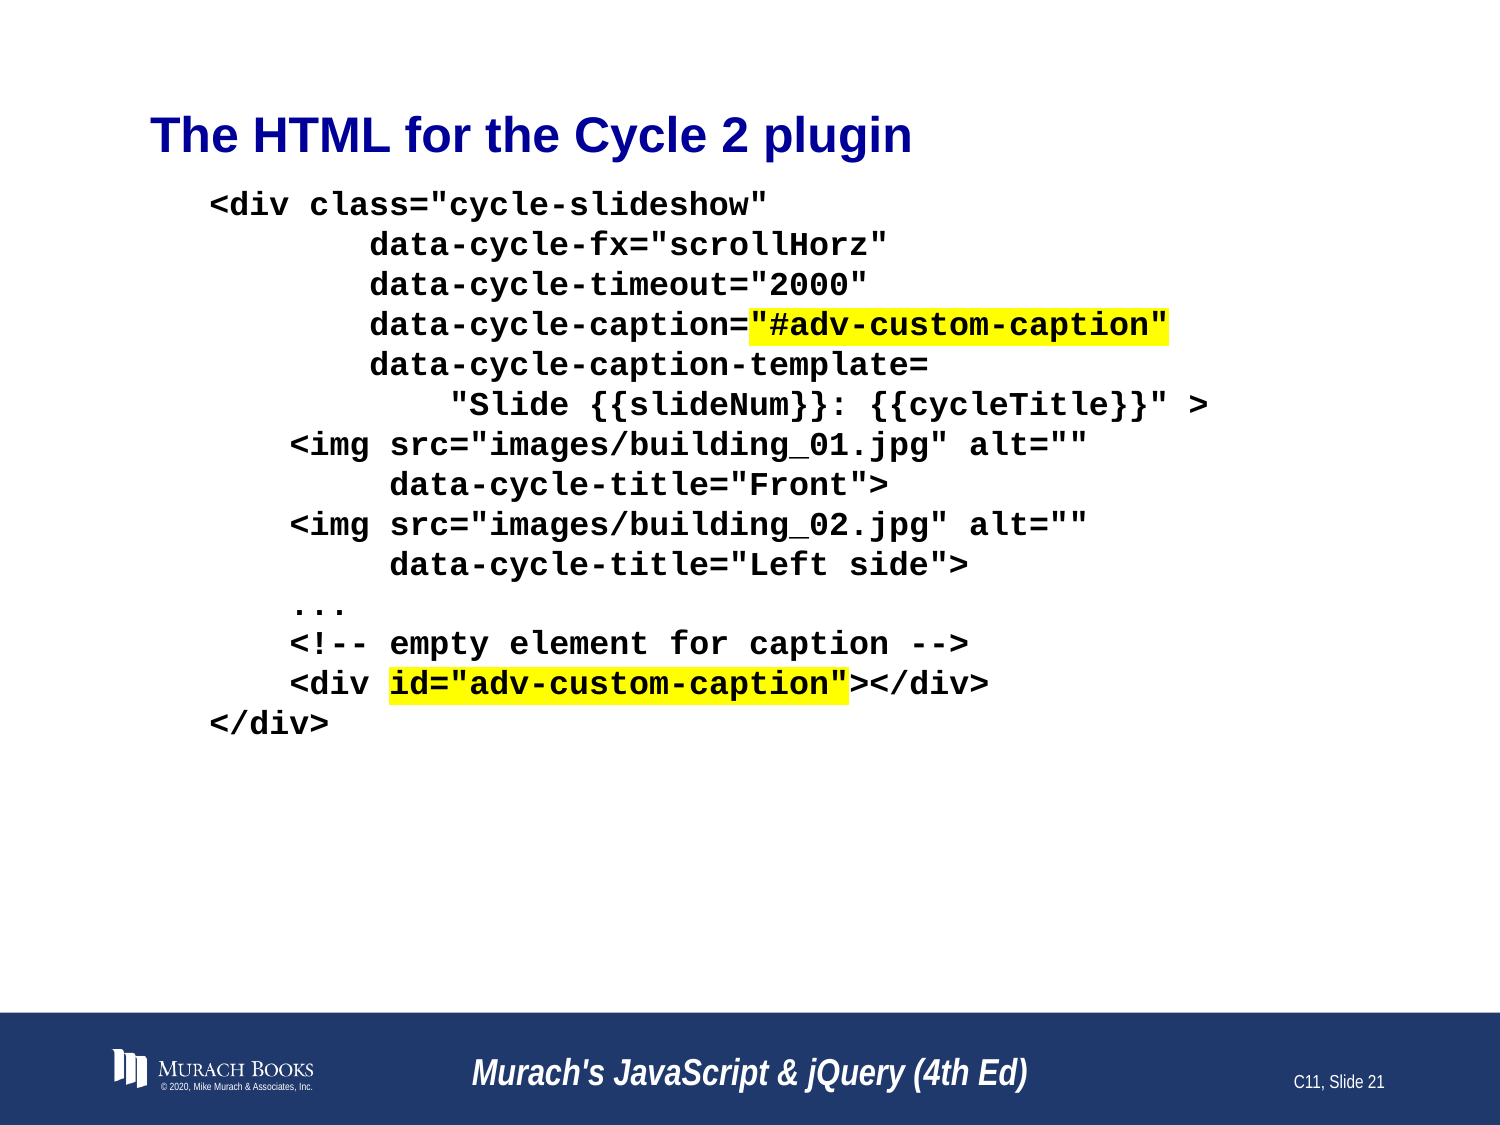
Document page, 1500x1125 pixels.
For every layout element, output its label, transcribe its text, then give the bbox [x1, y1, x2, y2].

list <div class="cycle-slideshow" data-cycle-fx="scrollHorz" data-cycle-timeout="2000" data-cycle-caption="#adv-custom-caption" data-cycle-caption-template= "Slide {{slideNum}}: {{cycleTitle}}" > <img src="images/building_01.jpg" alt="" data-cycle-title="Front"> <img src="images/building_02.jpg" alt="" data-cycle-title="Left side"> ... <!-- empty element for caption --> <div id="adv-custom-caption"></div> </div> [137, 174, 1350, 975]
footer © 2020, Mike Murach & Associates, Inc. [12, 1025, 463, 1100]
title The HTML for the Cycle 2 plugin [150, 102, 1350, 164]
slide_number C11, Slide 21 [1087, 1025, 1400, 1100]
slide_number Murach's JavaScript & jQuery (4th Ed) [463, 1025, 1050, 1100]
